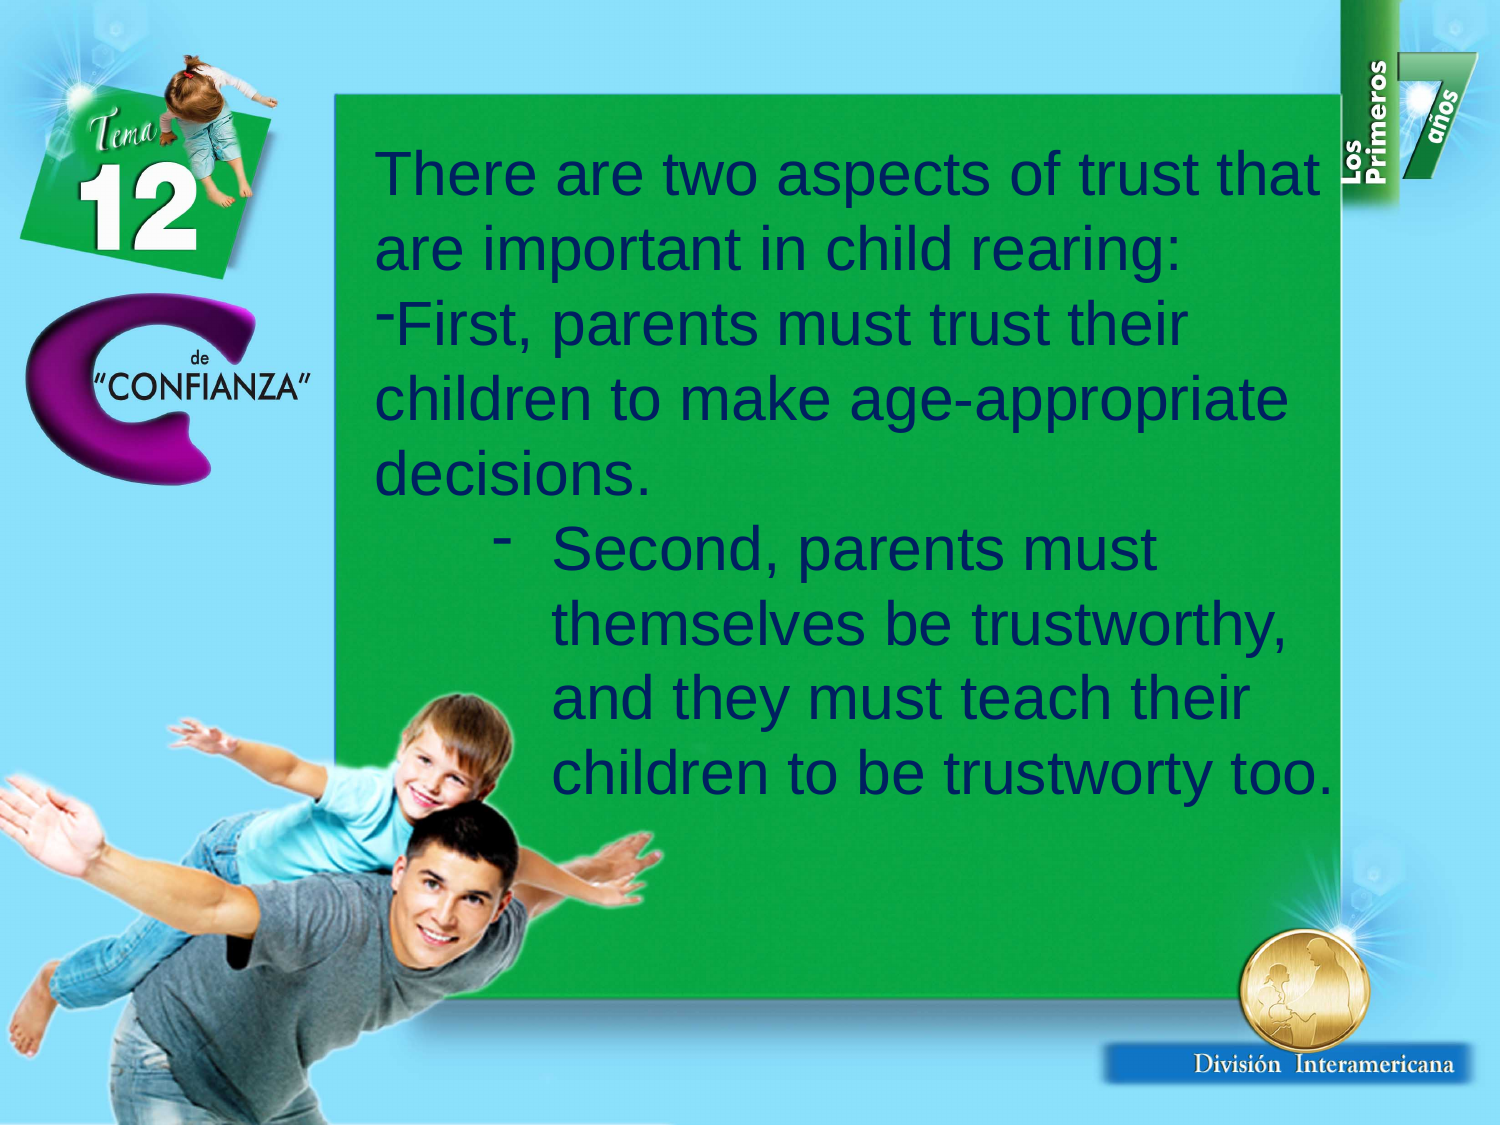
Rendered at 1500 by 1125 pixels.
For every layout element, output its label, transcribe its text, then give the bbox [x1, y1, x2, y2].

picture [0, 0, 1500, 1125]
text_box There are two aspects of trust that are important in child rearing: First, parents must trust their children to make age-appropriate decisions. Second, parents must themselves be trustworthy, and they must teach their children to be trustworty too. [360, 125, 1353, 815]
